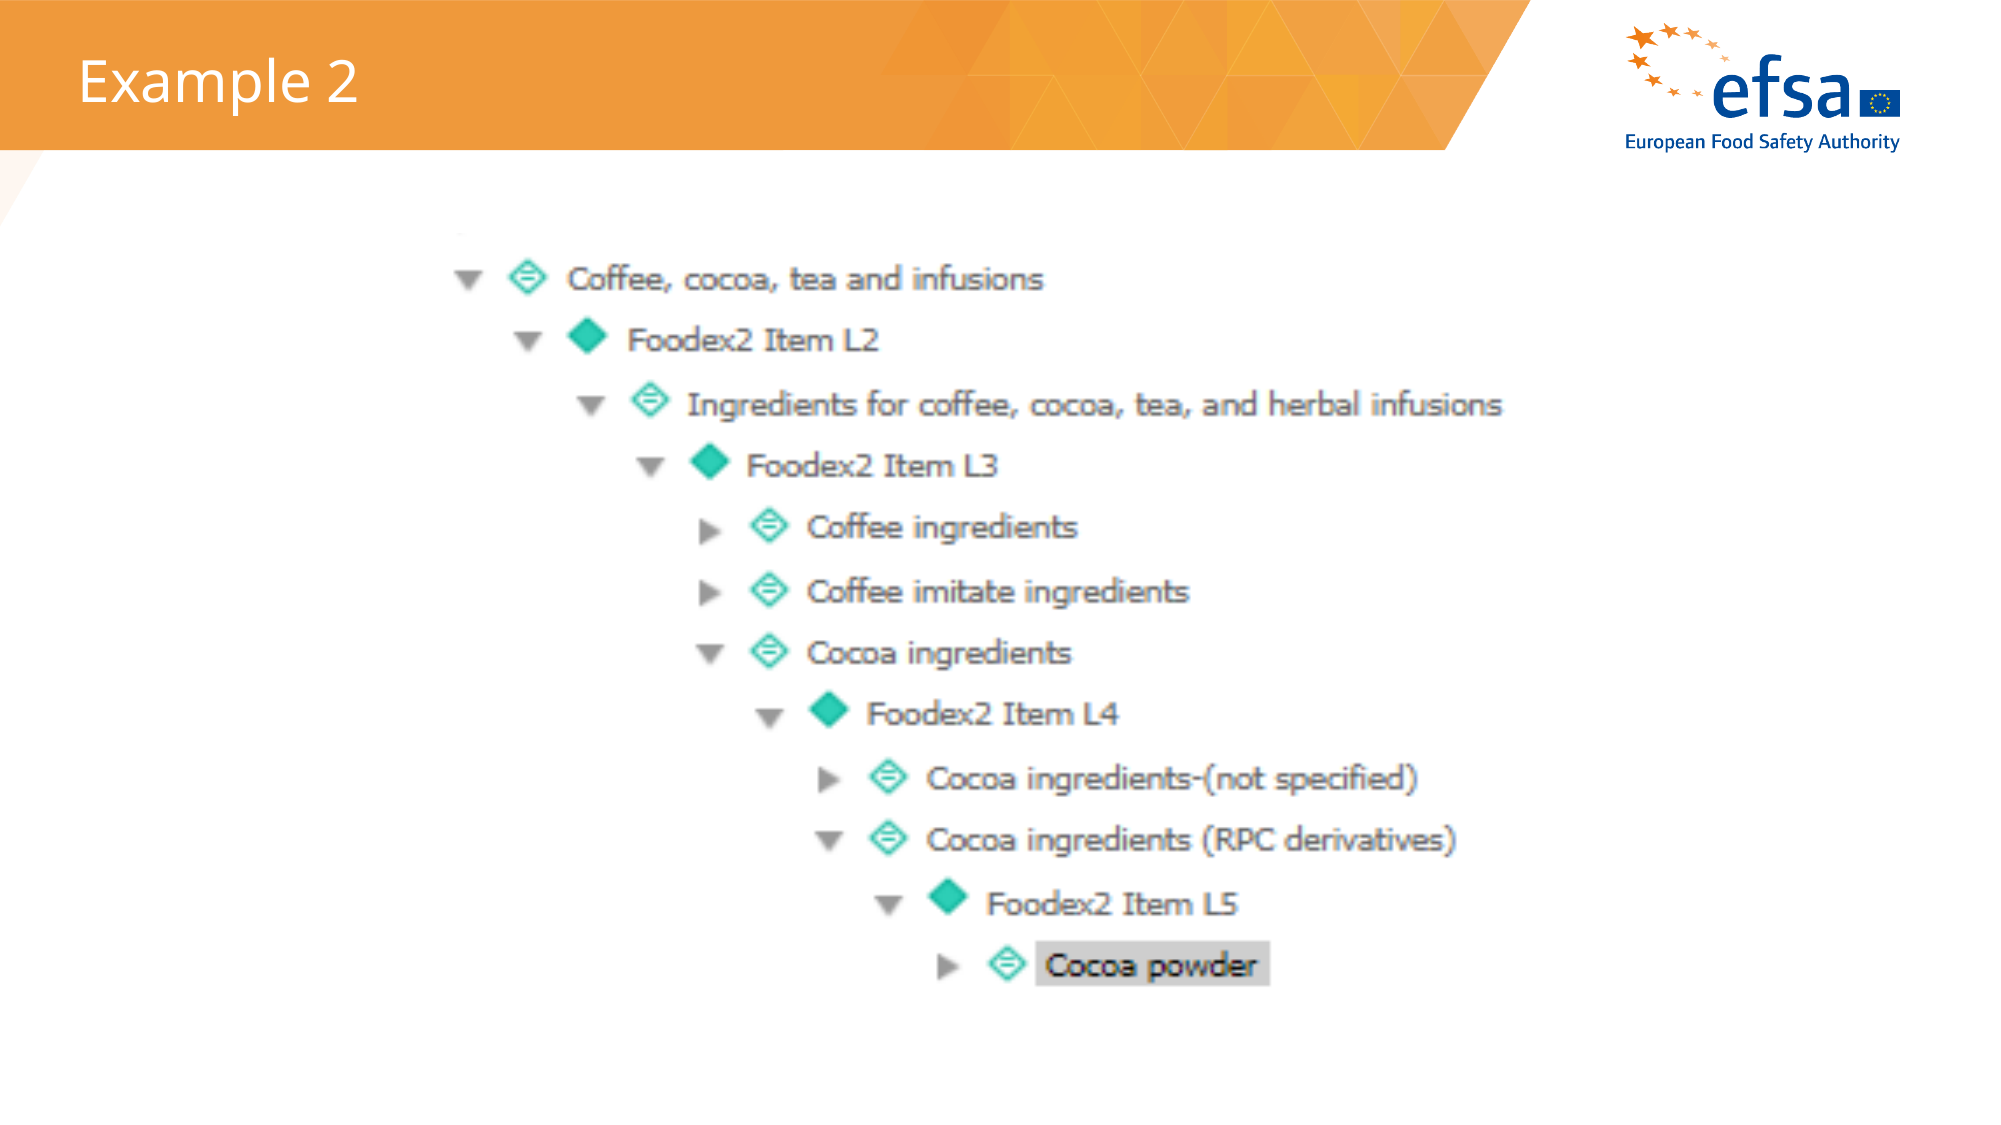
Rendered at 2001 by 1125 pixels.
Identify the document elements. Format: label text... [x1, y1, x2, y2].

title Example 2 [63, 10, 1743, 158]
picture [0, 0, 2000, 1125]
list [382, 233, 1618, 1004]
